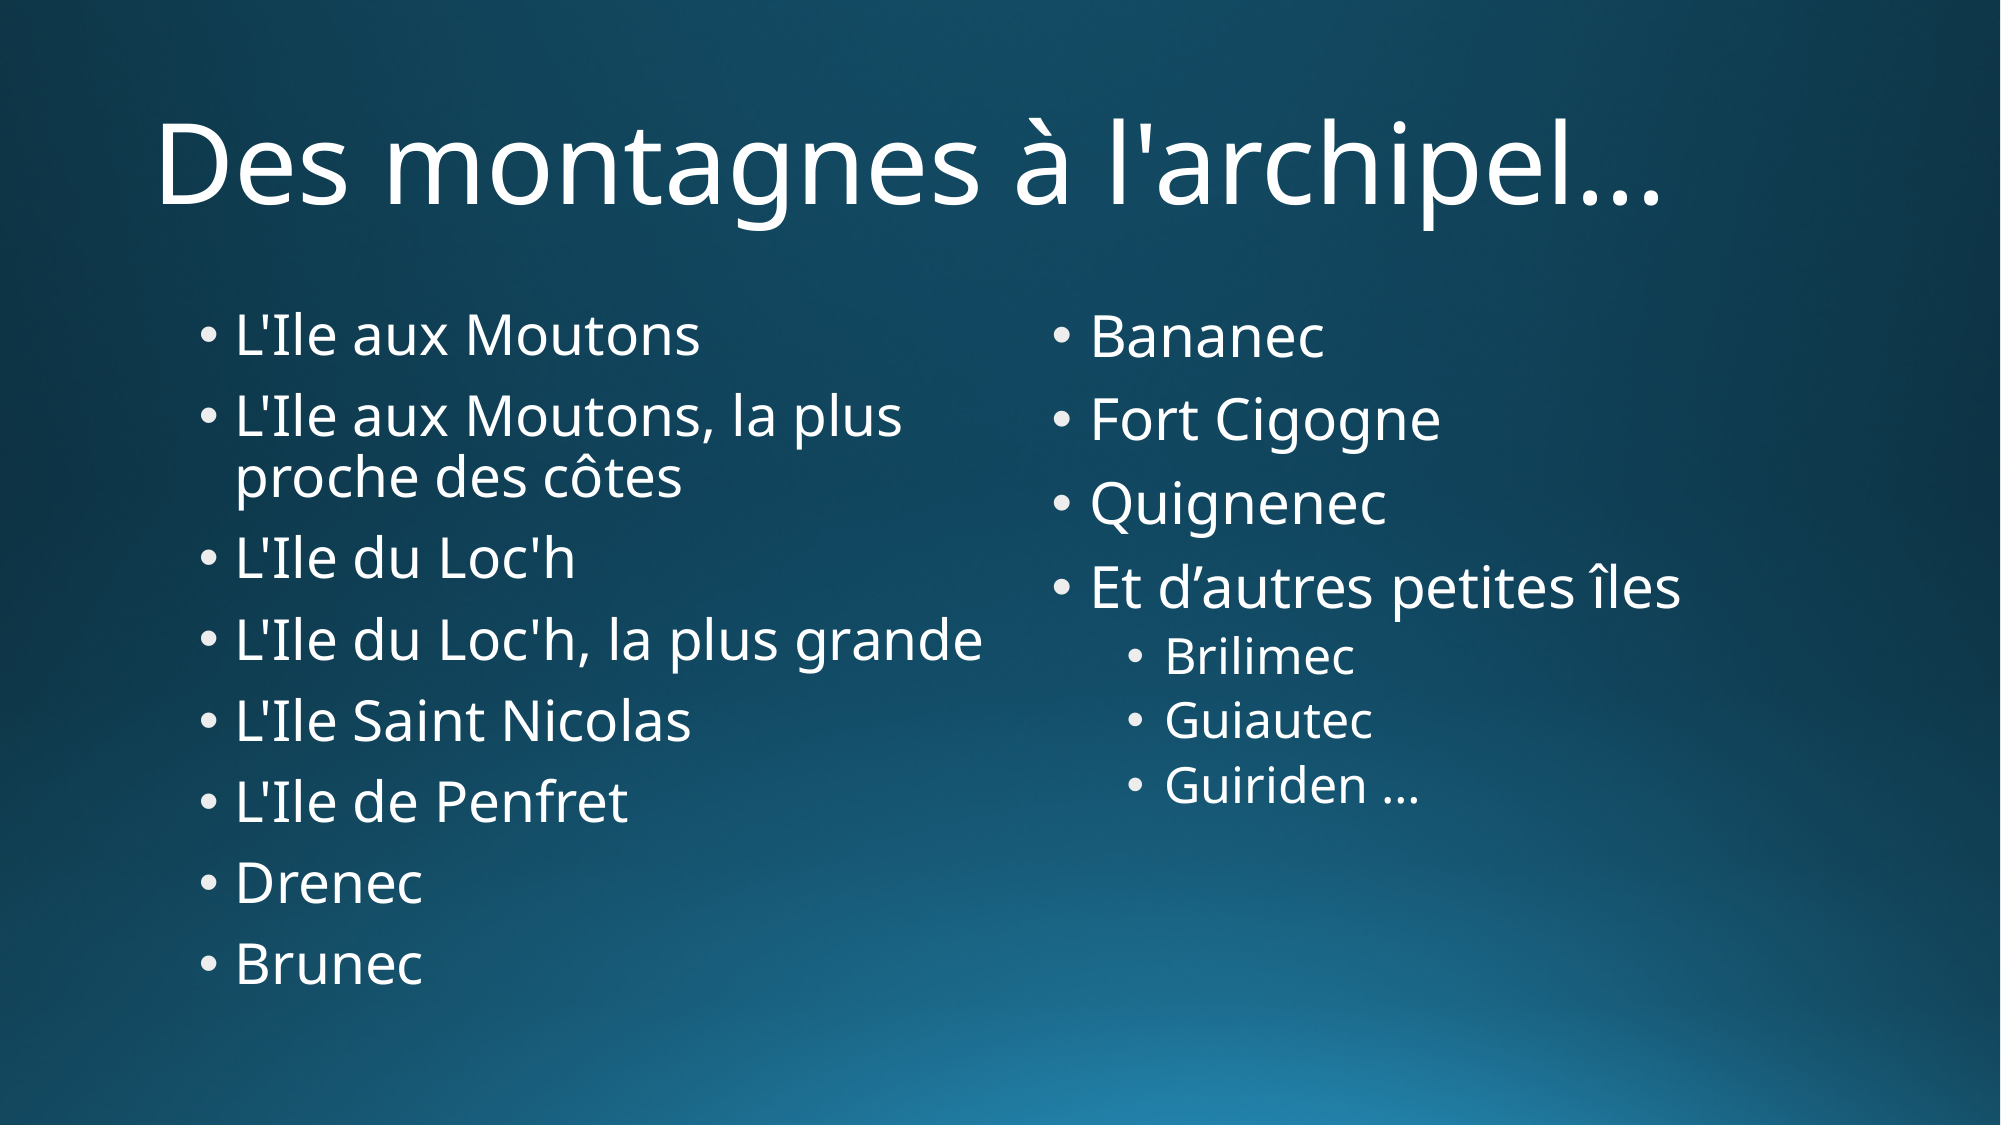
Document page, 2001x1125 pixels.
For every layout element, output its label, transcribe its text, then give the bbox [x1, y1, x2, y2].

title Des montagnes à l'archipel... [137, 59, 1863, 278]
list Bananec Fort Cigogne Quignenec Et d’autres petites îles Brilimec Guiautec Guiriden … [1036, 299, 1863, 1014]
list L'Ile aux Moutons L'Ile aux Moutons, la plus proche des côtes L'Ile du Loc'h L'Ile du Loc'h, la plus grande L'Ile Saint Nicolas L'Ile de Penfret Drenec Brunec [183, 299, 1009, 1014]
picture [0, 0, 2001, 1125]
